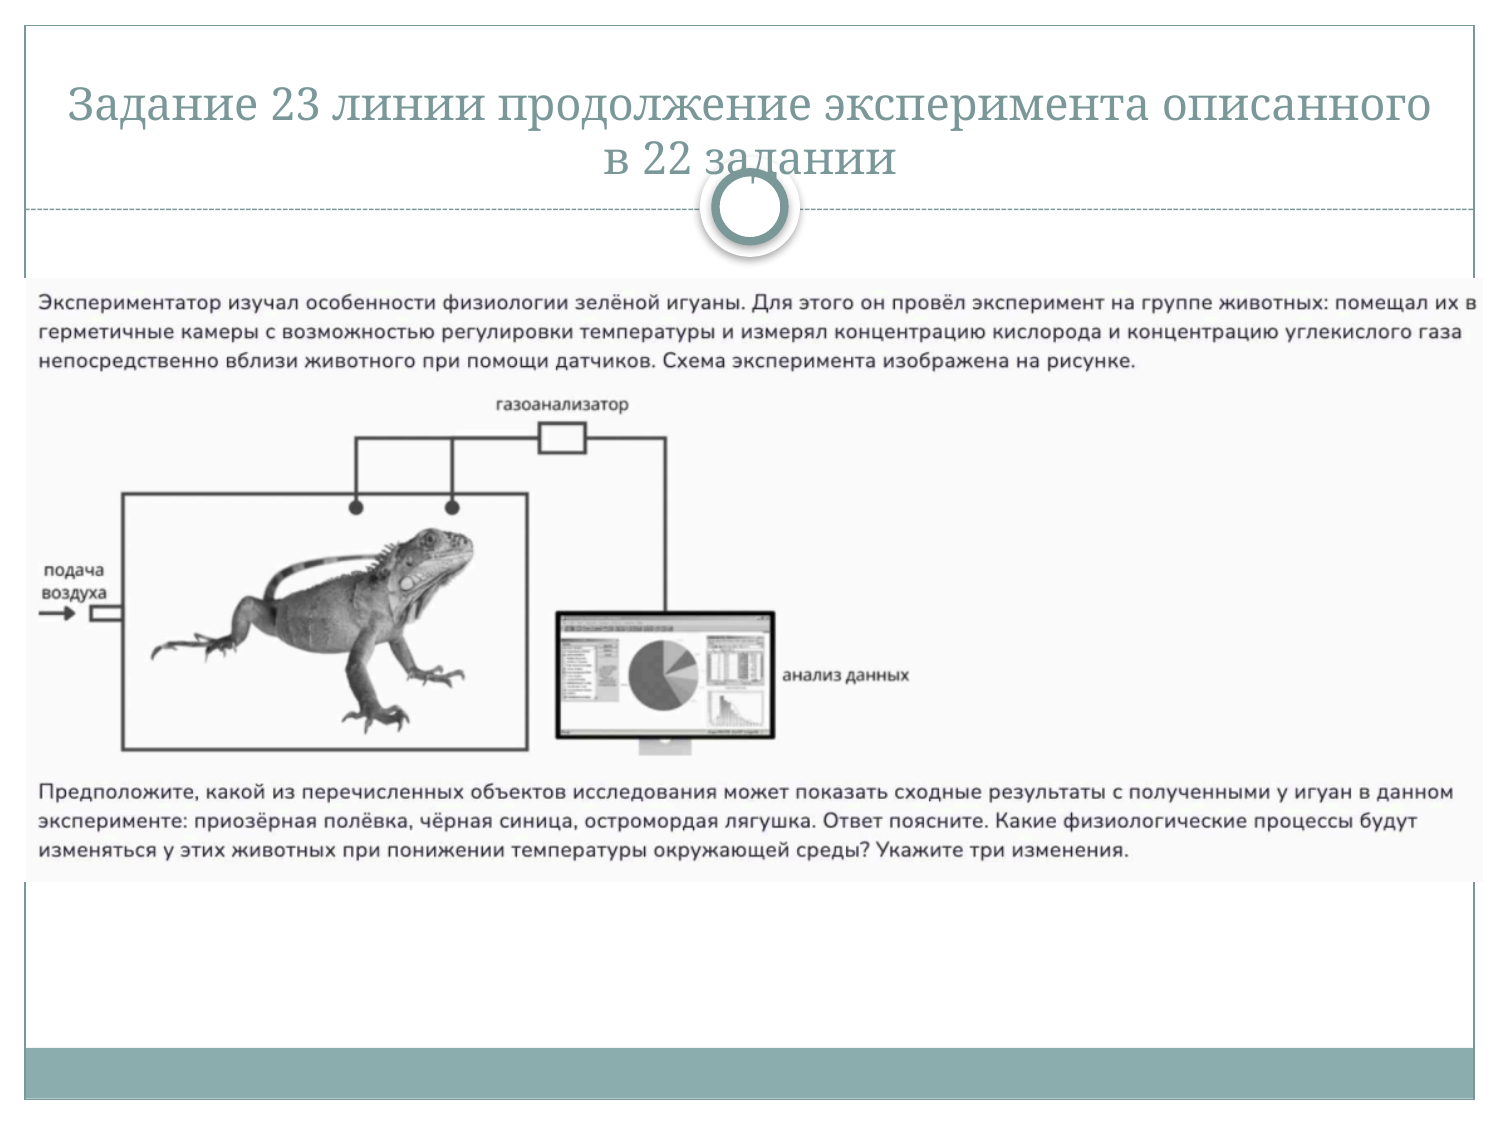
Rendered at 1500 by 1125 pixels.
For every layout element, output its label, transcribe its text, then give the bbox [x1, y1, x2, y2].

picture [16, 278, 1484, 882]
title Задание 23 линии продолжение эксперимента описанного в 22 задании [50, 66, 1450, 191]
